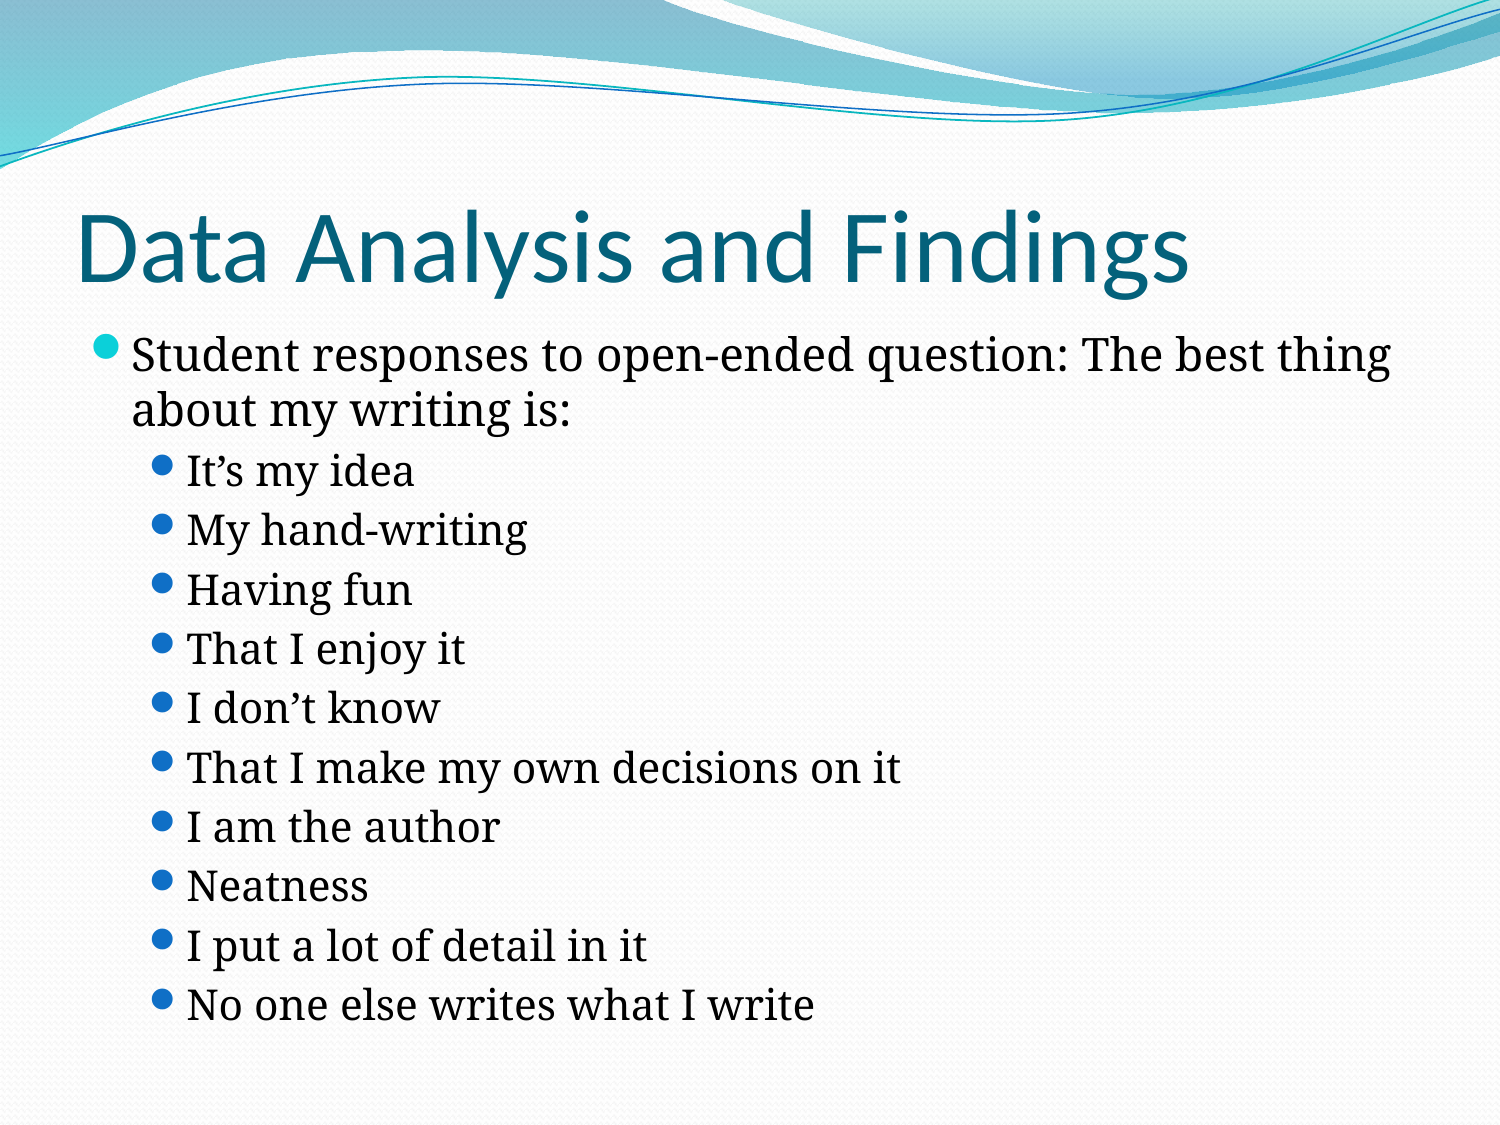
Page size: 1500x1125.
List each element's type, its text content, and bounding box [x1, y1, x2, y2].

title Data Analysis and Findings [75, 115, 1425, 303]
list Student responses to open-ended question: The best thing about my writing is: It’s my idea My hand-writing Having fun That I enjoy it I don’t know That I make my own decisions on it I am the author Neatness I put a lot of detail in it No one else writes what I write [75, 317, 1425, 1038]
